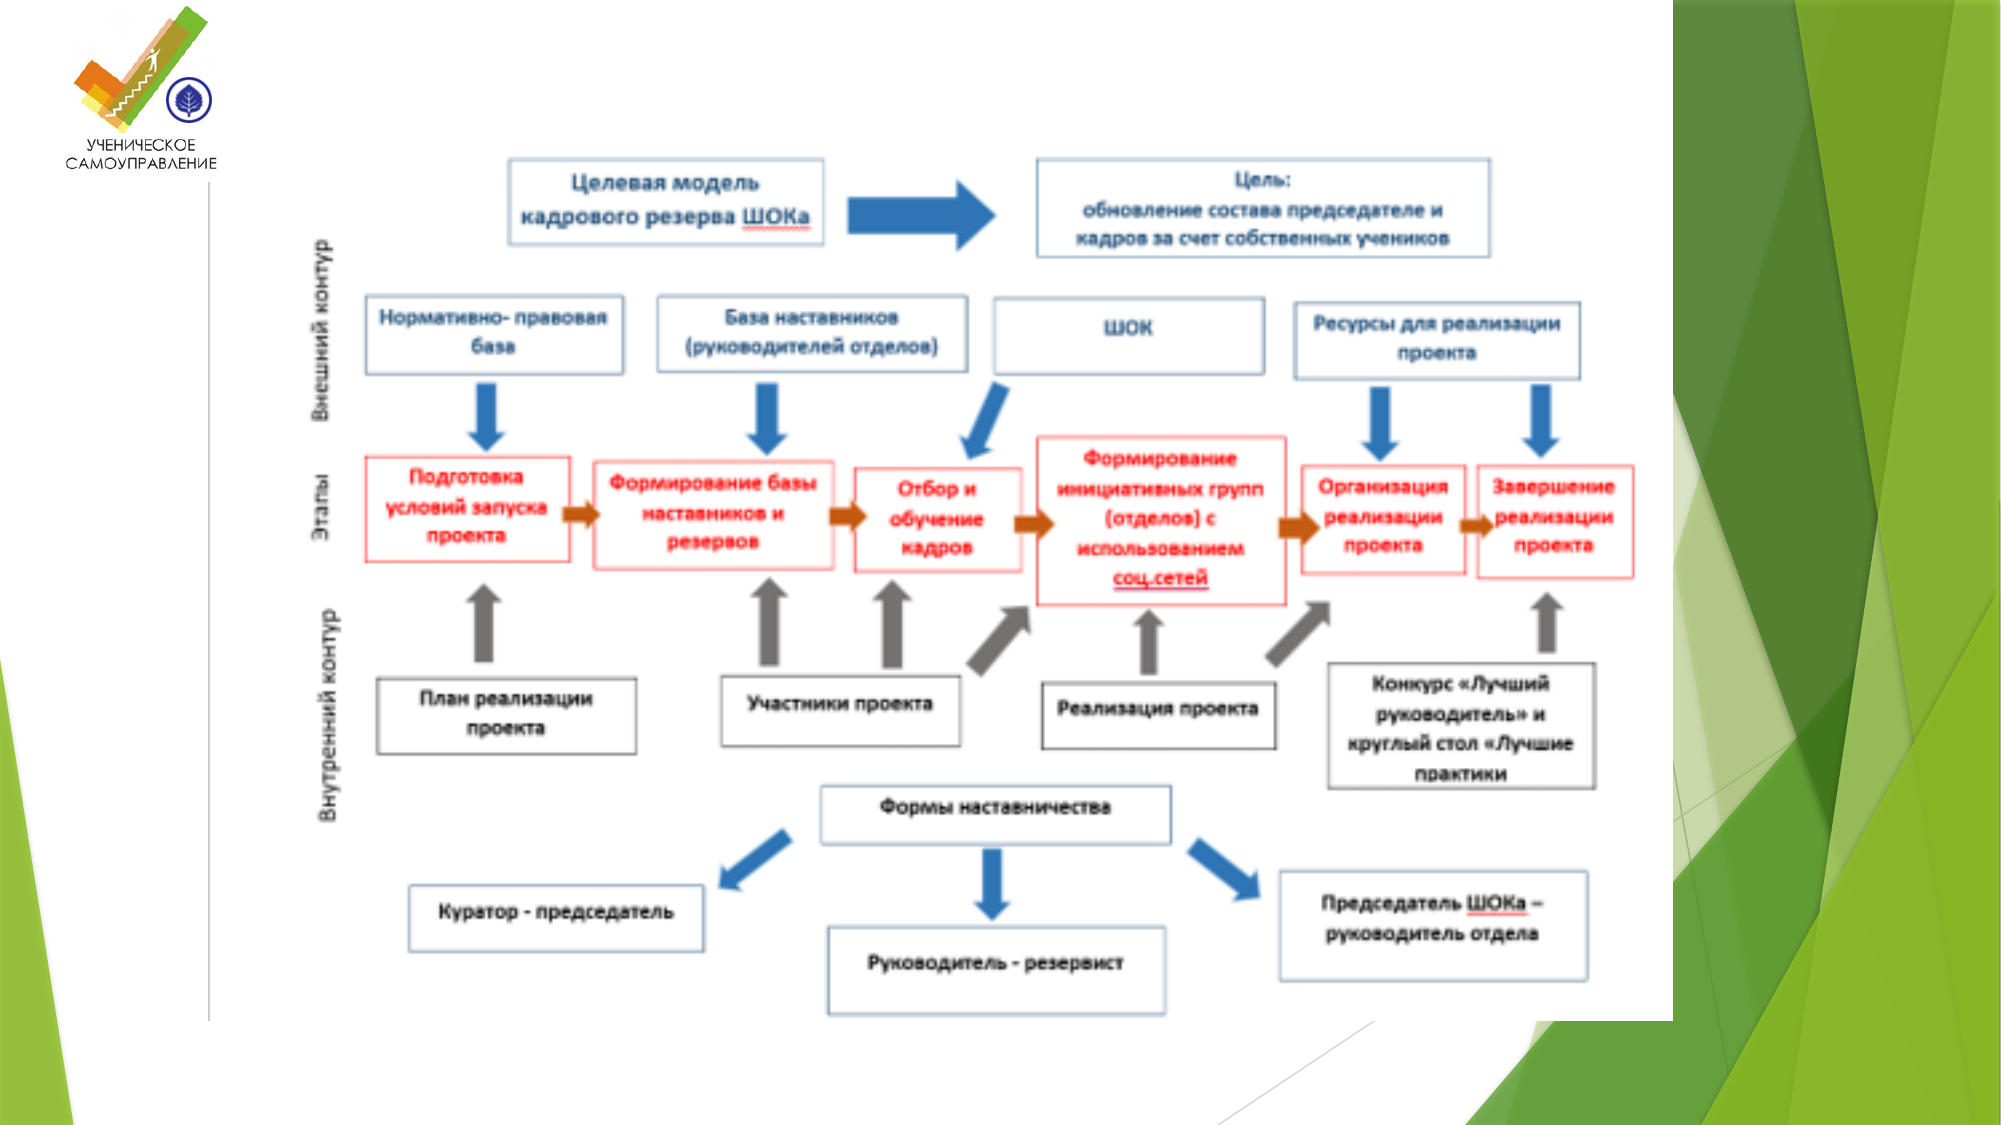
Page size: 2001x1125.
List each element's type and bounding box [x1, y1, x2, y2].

picture [0, 0, 1674, 1021]
